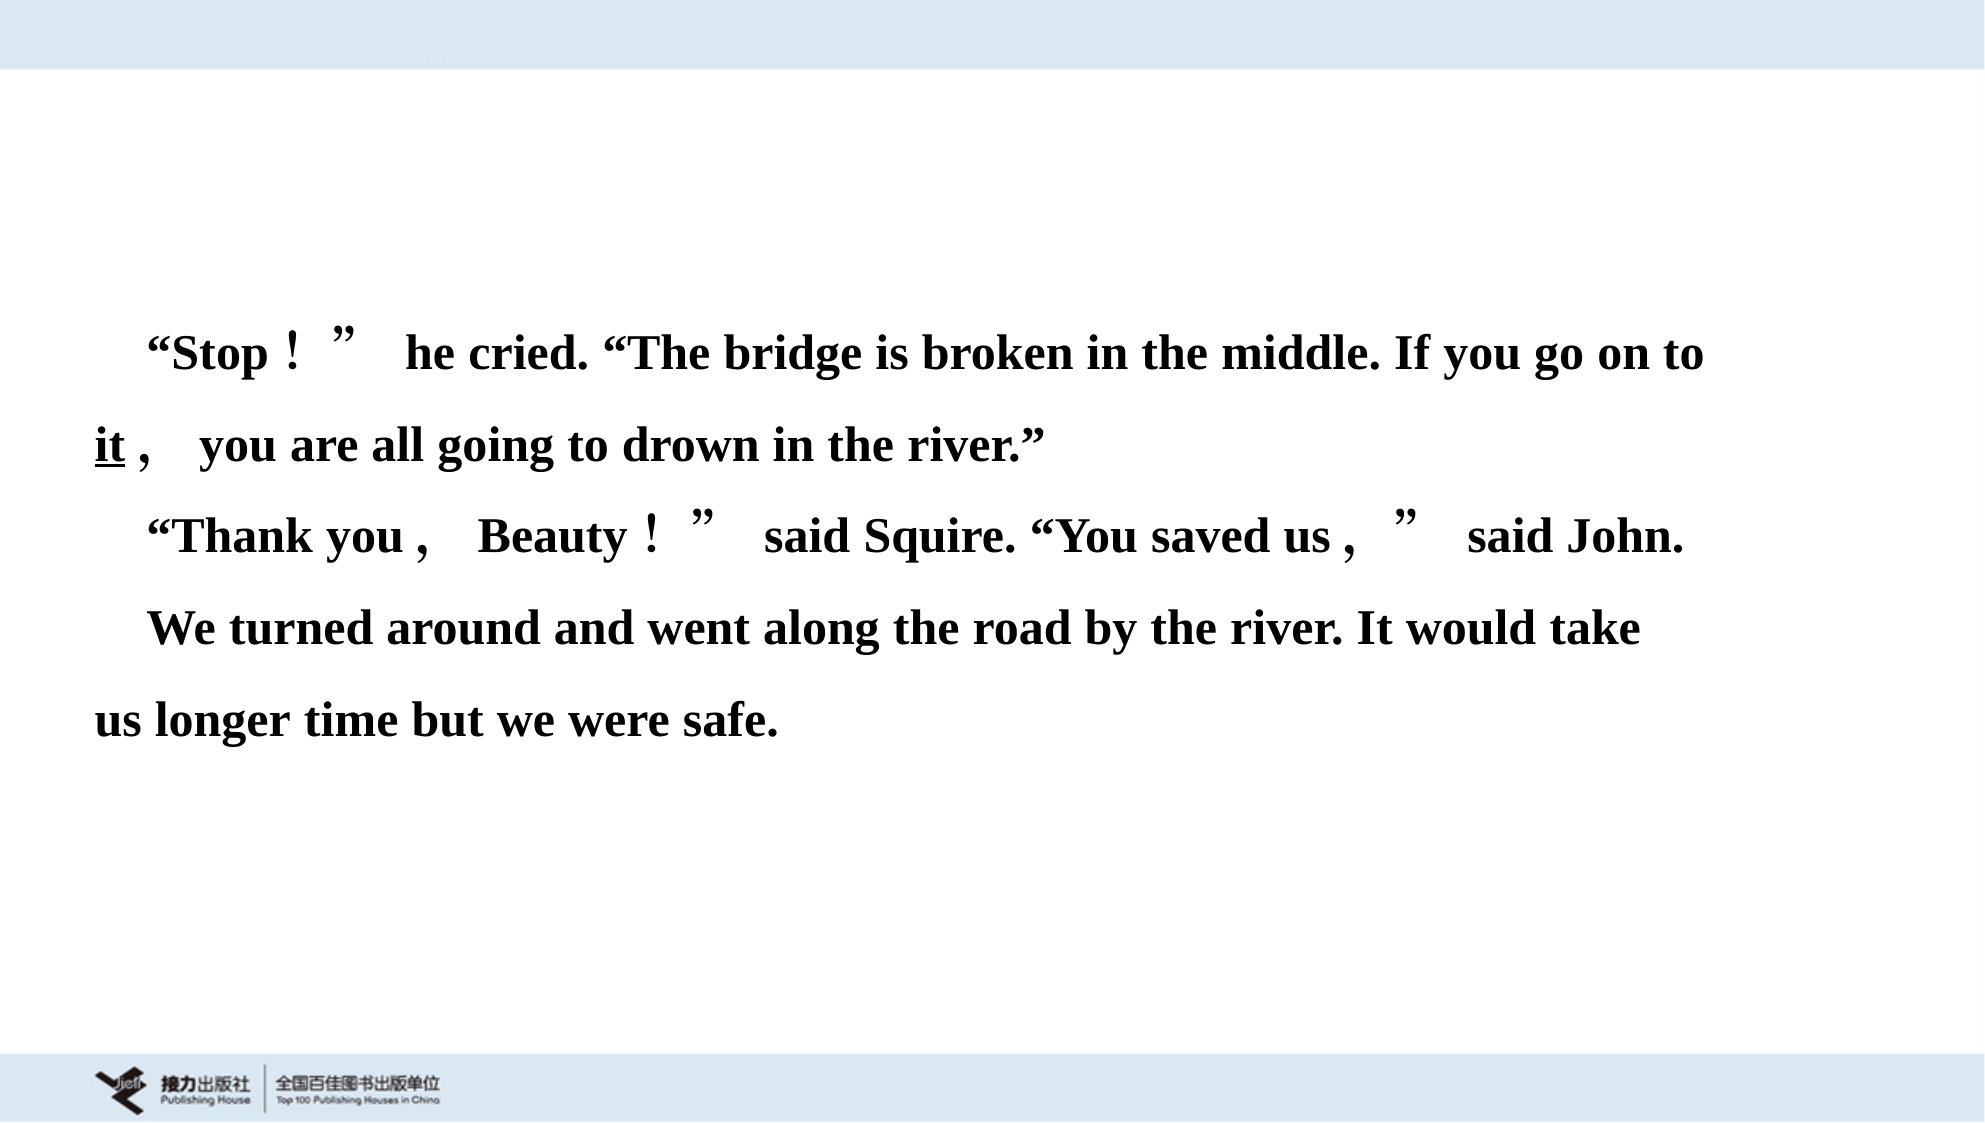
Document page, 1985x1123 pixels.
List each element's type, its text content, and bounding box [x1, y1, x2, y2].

picture [0, 0, 1985, 1122]
text_box “Stop！” he cried. “The bridge is broken in the middle. If you go on to it，you are all going to drown in the river.” “Thank you，Beauty！” said Squire. “You saved us，” said John. We turned around and went along the road by the river. It would take us longer time but we were safe. [94, 287, 1892, 838]
